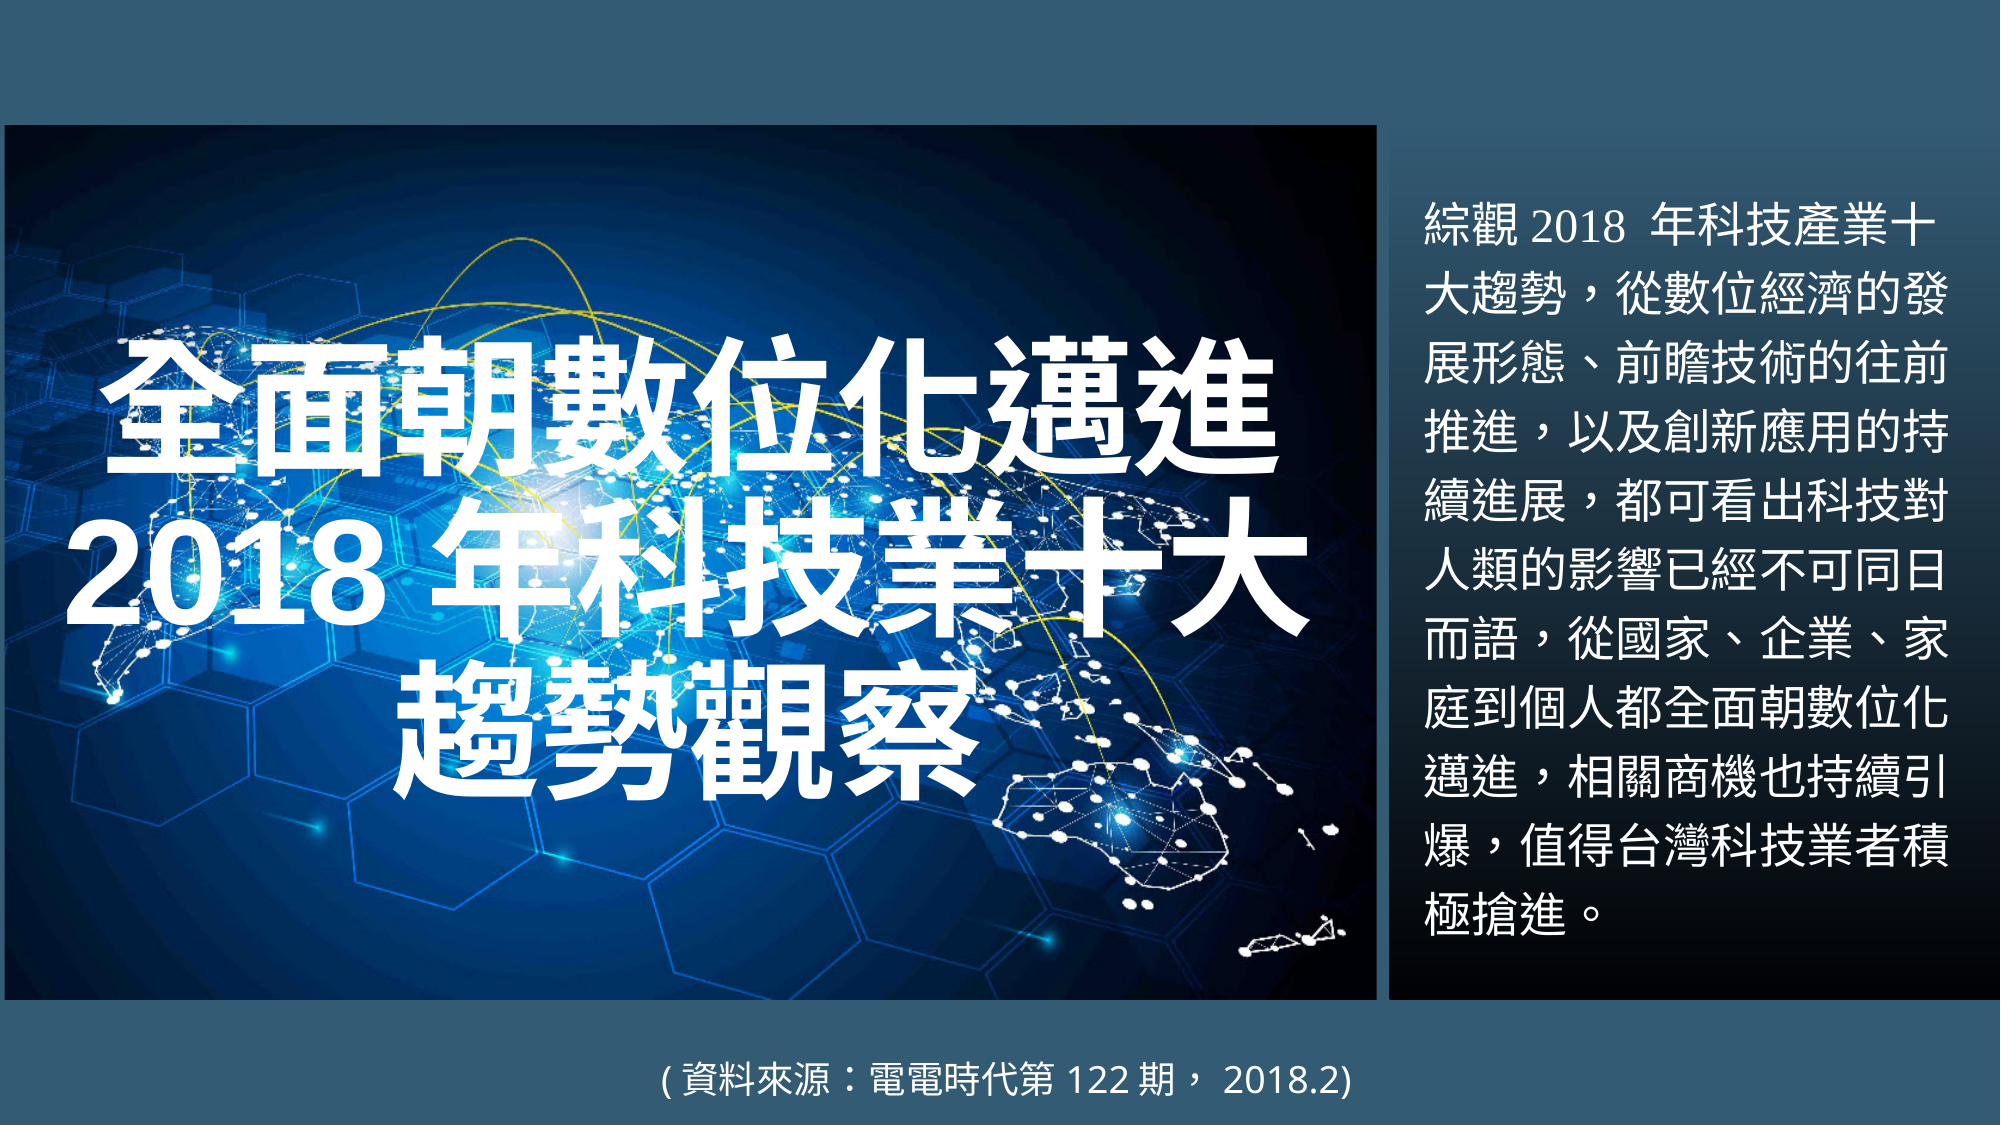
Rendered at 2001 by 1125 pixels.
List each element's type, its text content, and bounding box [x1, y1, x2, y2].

list 綜觀2018 年科技產業十大趨勢，從數位經濟的發展形態、前瞻技術的往前推進，以及創新應用的持續進展，都可看出科技對人類的影響已經不可同日而語，從國家、企業、家庭到個人都全面朝數位化邁進，相關商機也持續引爆，值得台灣科技業者積極搶進。 [1408, 139, 1969, 986]
text_box (資料來源：電電時代第122期，2018.2) [93, 1048, 1920, 1108]
title 全面朝數位化邁進 2018年科技業十大趨勢觀察 [16, 252, 1361, 901]
picture [4, 125, 1377, 1000]
